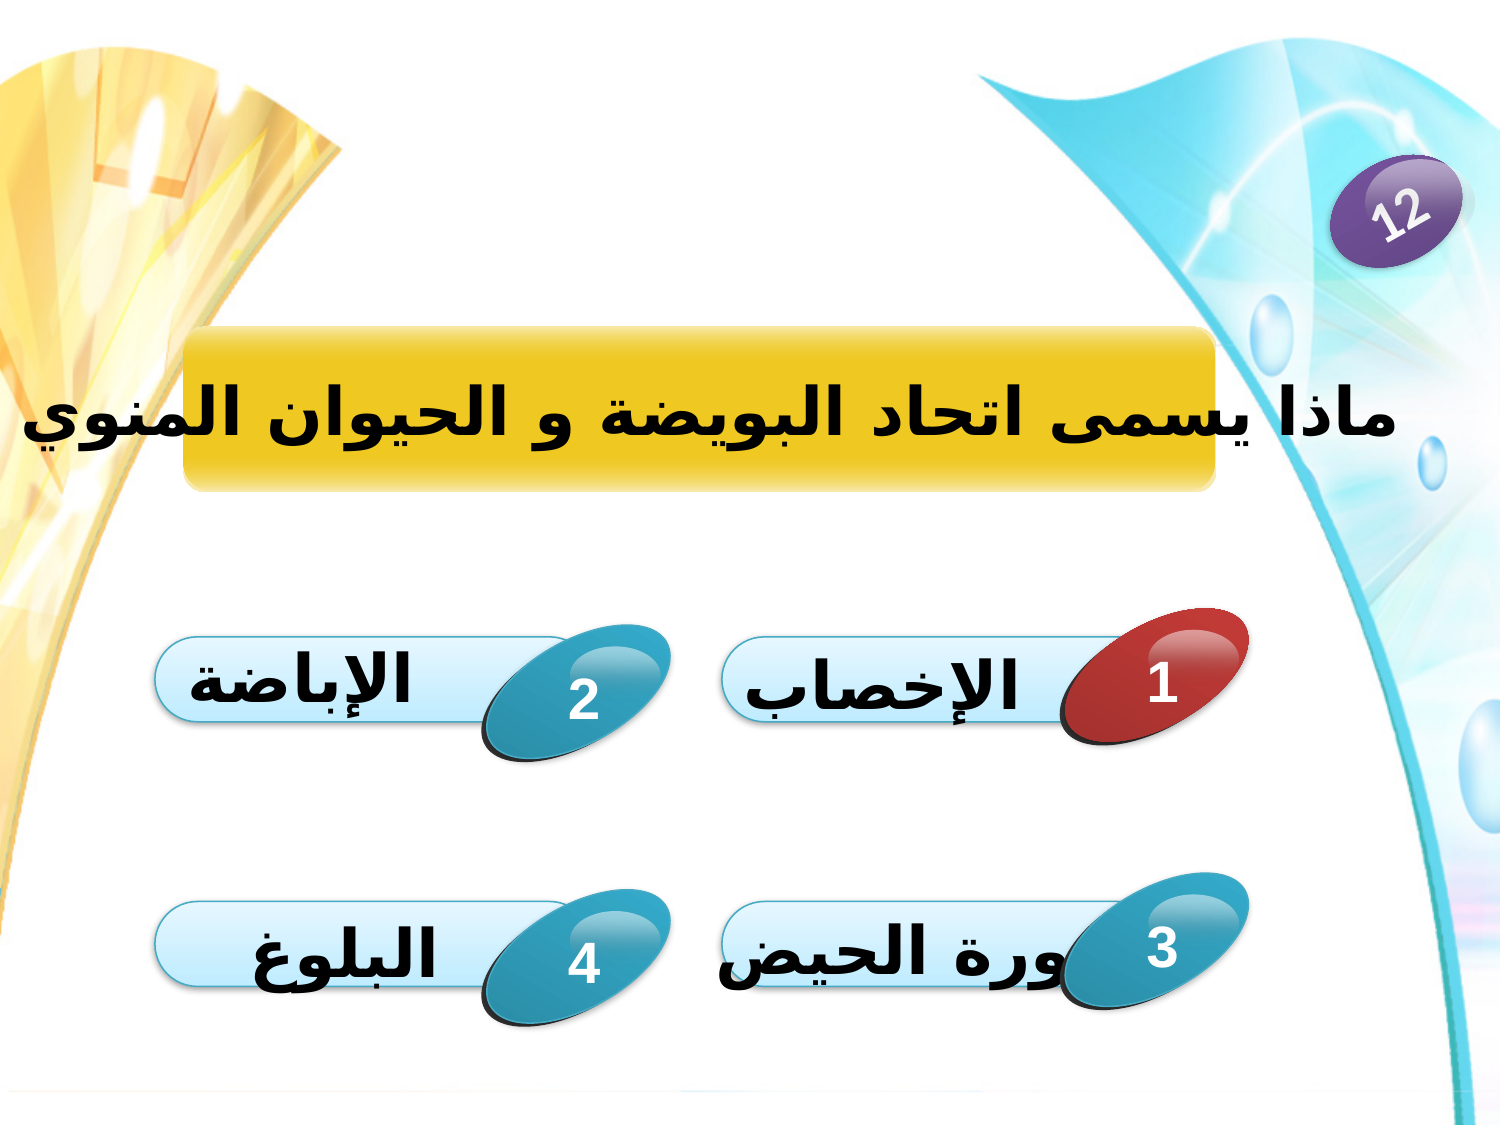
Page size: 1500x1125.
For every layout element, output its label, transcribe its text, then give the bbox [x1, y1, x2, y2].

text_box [154, 628, 680, 747]
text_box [135, 901, 680, 1036]
text_box 12 [1330, 178, 1418, 268]
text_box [182, 325, 1216, 492]
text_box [721, 623, 1259, 732]
picture [0, 0, 1500, 1125]
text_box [691, 888, 1259, 997]
